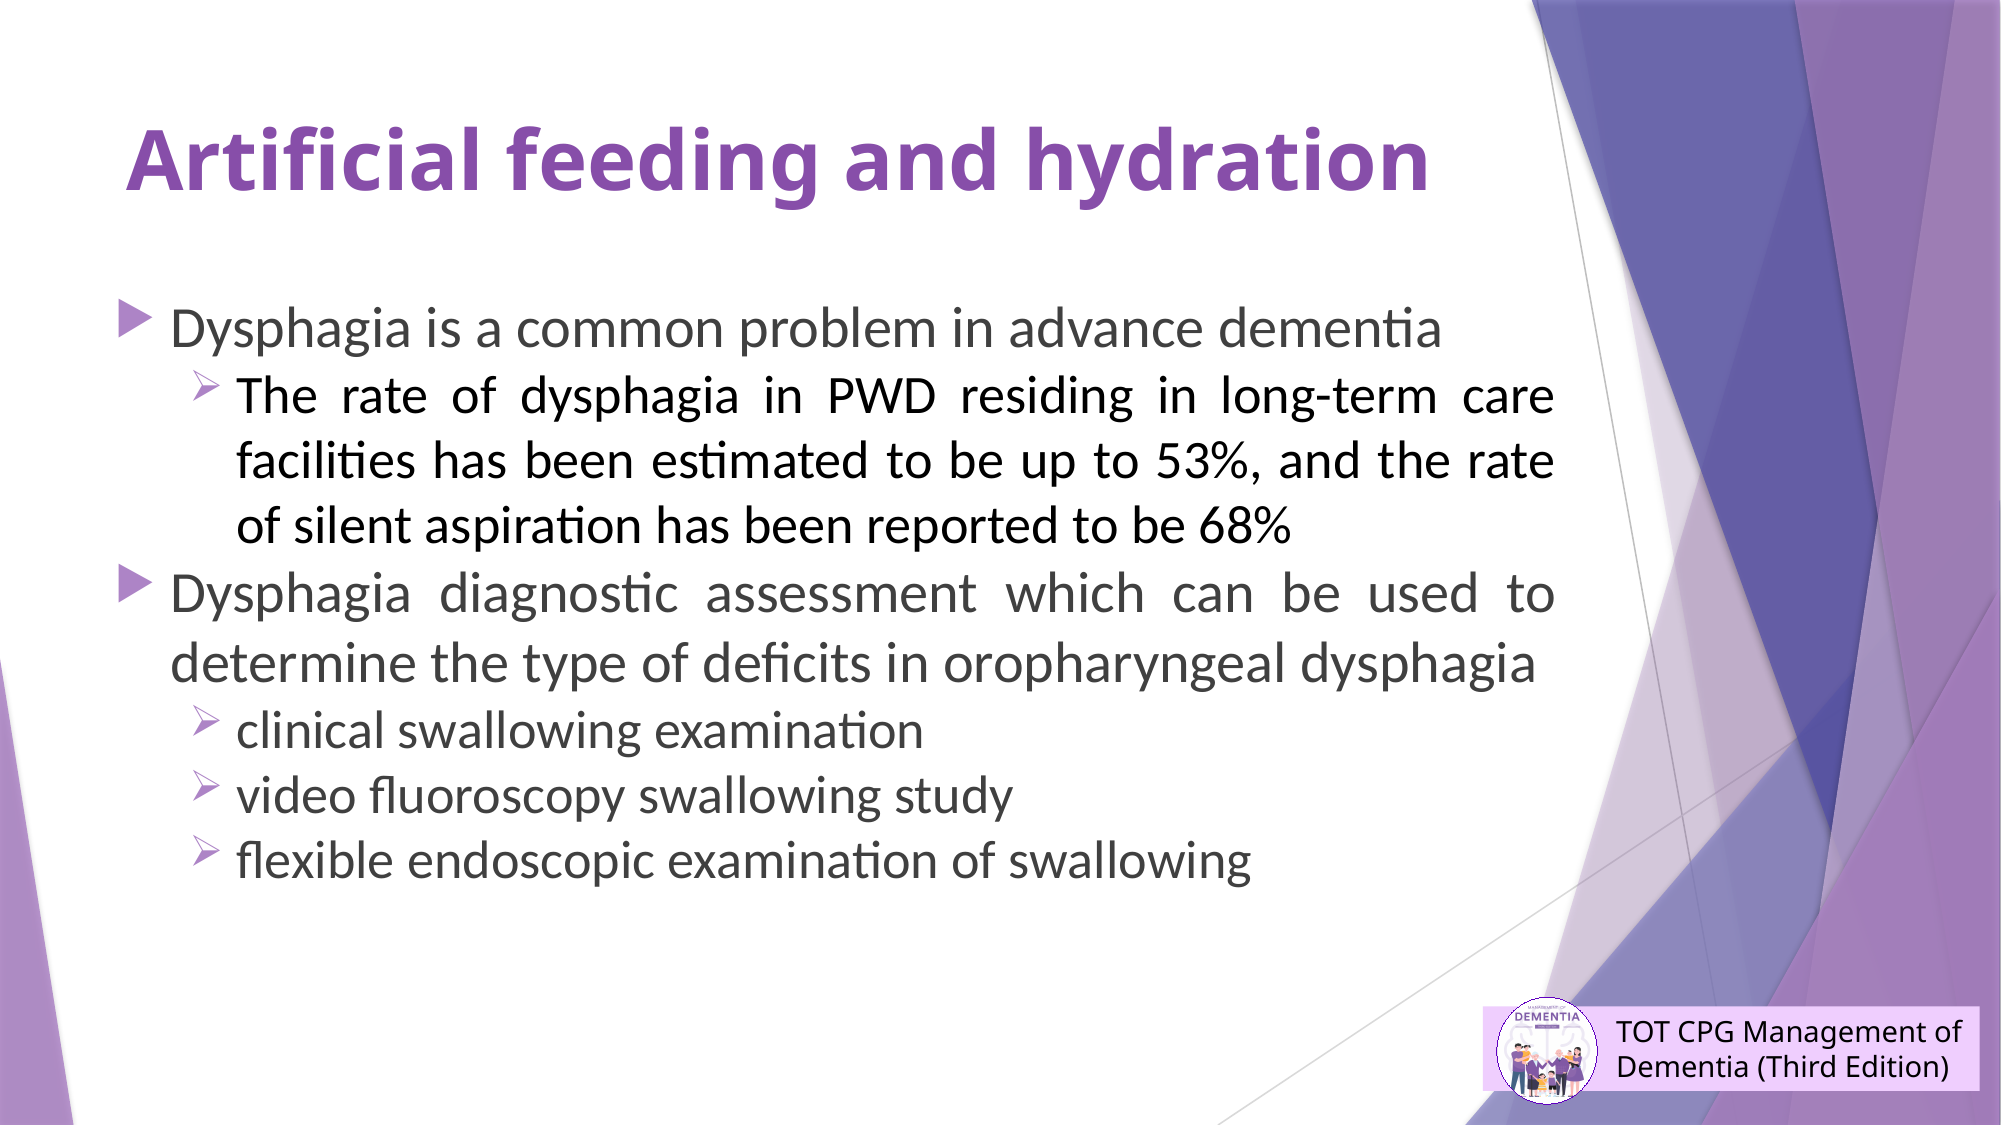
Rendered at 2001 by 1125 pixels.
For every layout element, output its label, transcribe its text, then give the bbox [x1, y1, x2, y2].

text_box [1482, 996, 1981, 1105]
title Artificial feeding and hydration [111, 99, 1522, 281]
list Dysphagia is a common problem in advance dementia The rate of dysphagia in PWD residing in long-term care facilities has been estimated to be up to 53%, and the rate of silent aspiration has been reported to be 68% Dysphagia diagnostic assessment which can be used to determine the type of deficits in oropharyngeal dysphagia clinical swallowing examination video fluoroscopy swallowing study flexible endoscopic examination of swallowing [99, 281, 1573, 931]
